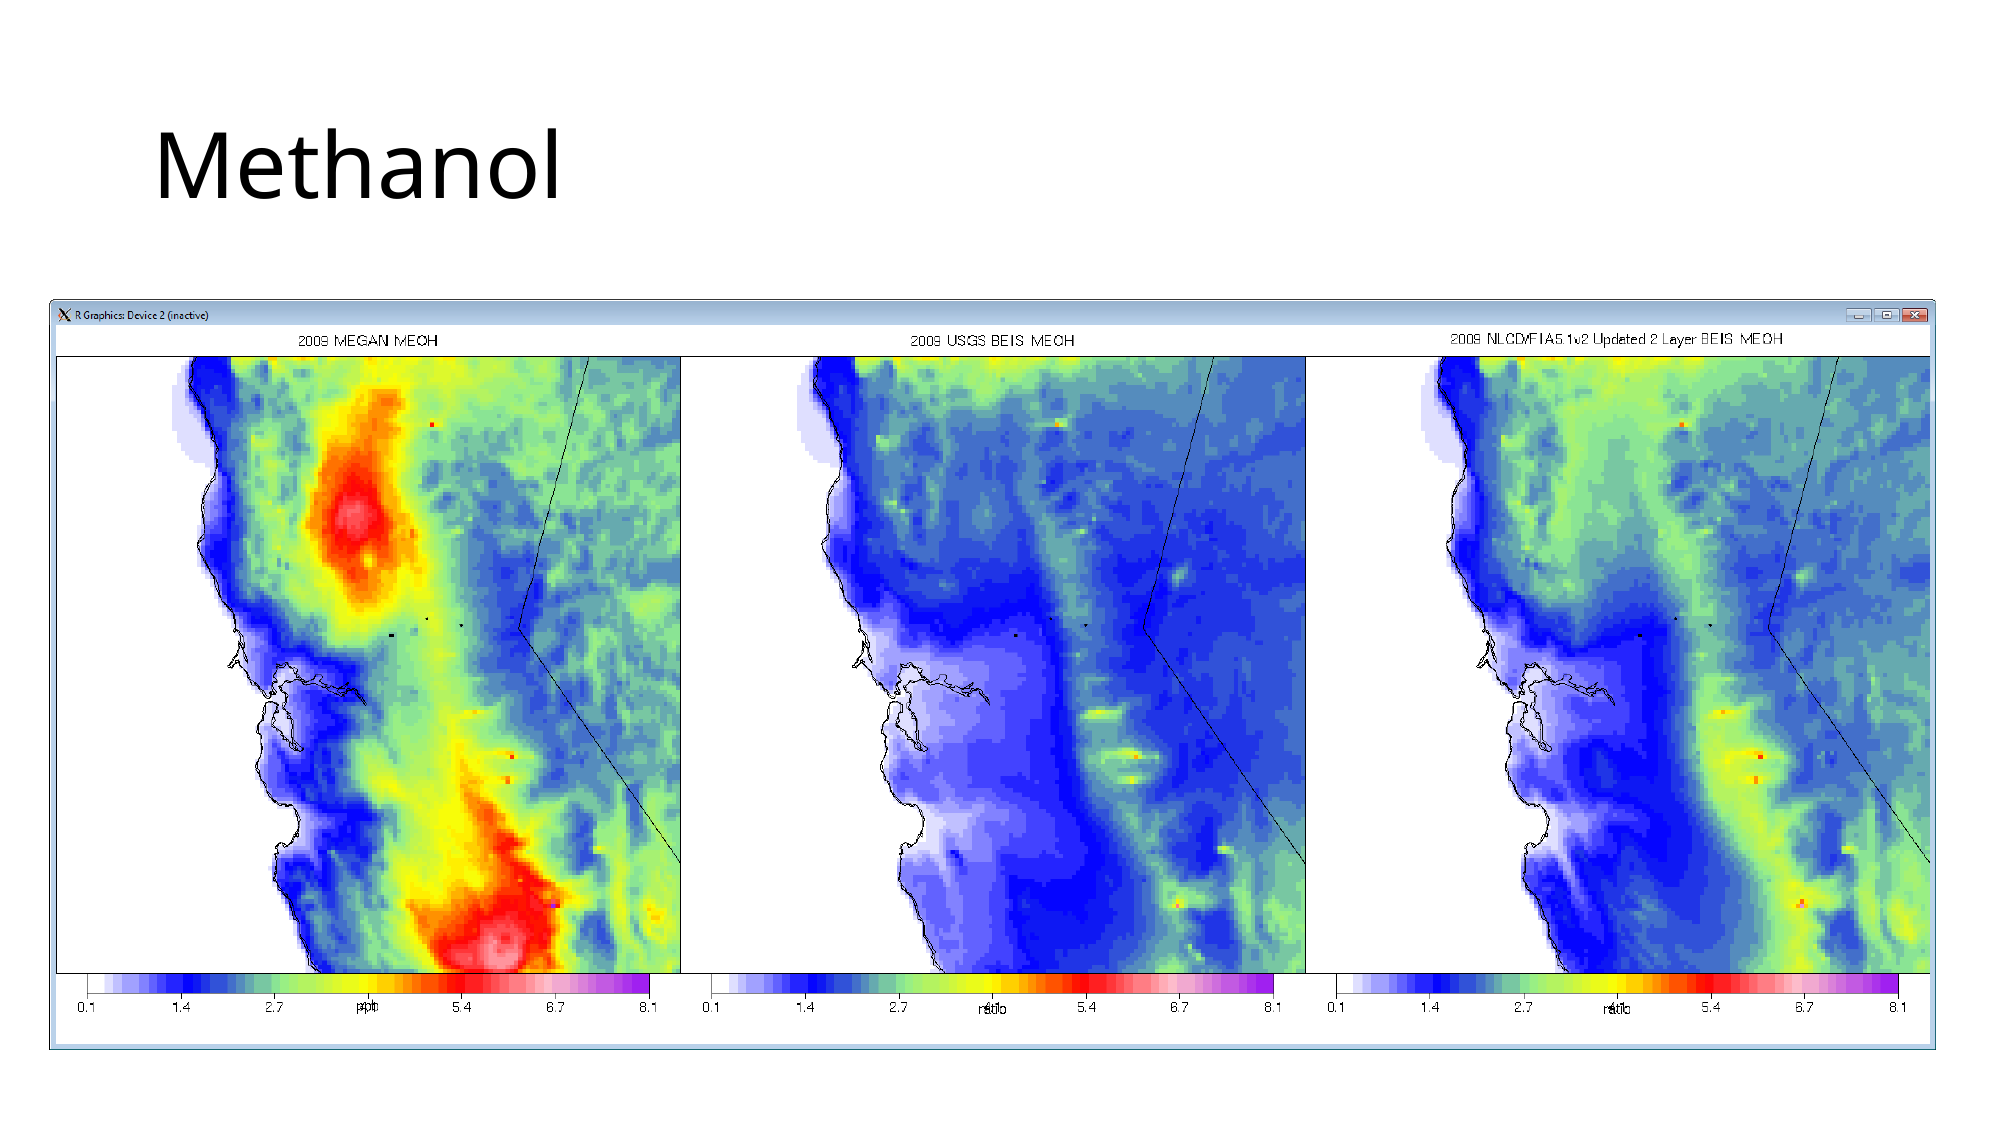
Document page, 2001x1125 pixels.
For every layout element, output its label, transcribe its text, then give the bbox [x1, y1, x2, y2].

title Methanol [137, 59, 1863, 278]
picture [49, 299, 1936, 1050]
